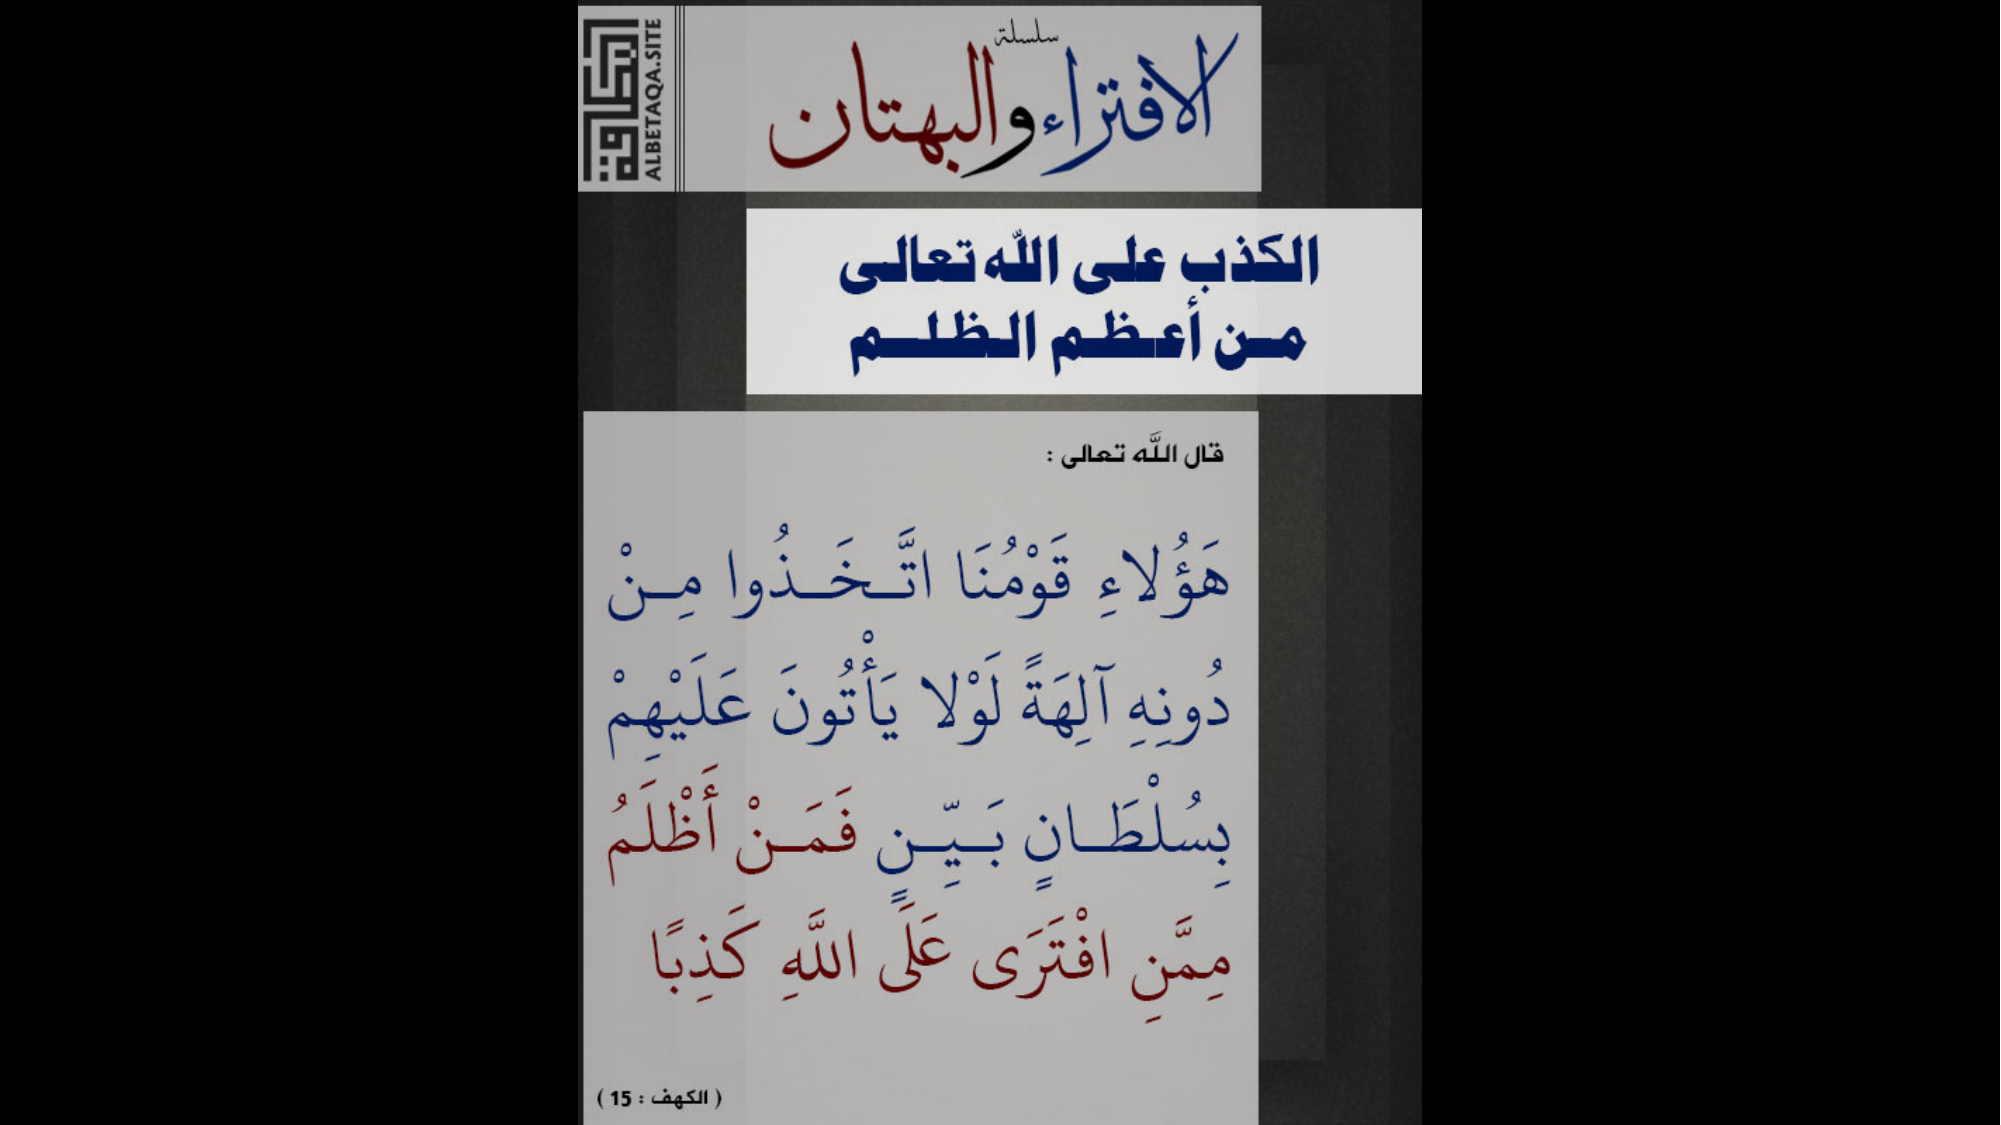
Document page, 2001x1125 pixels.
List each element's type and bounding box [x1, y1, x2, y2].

picture [578, 0, 1422, 1125]
